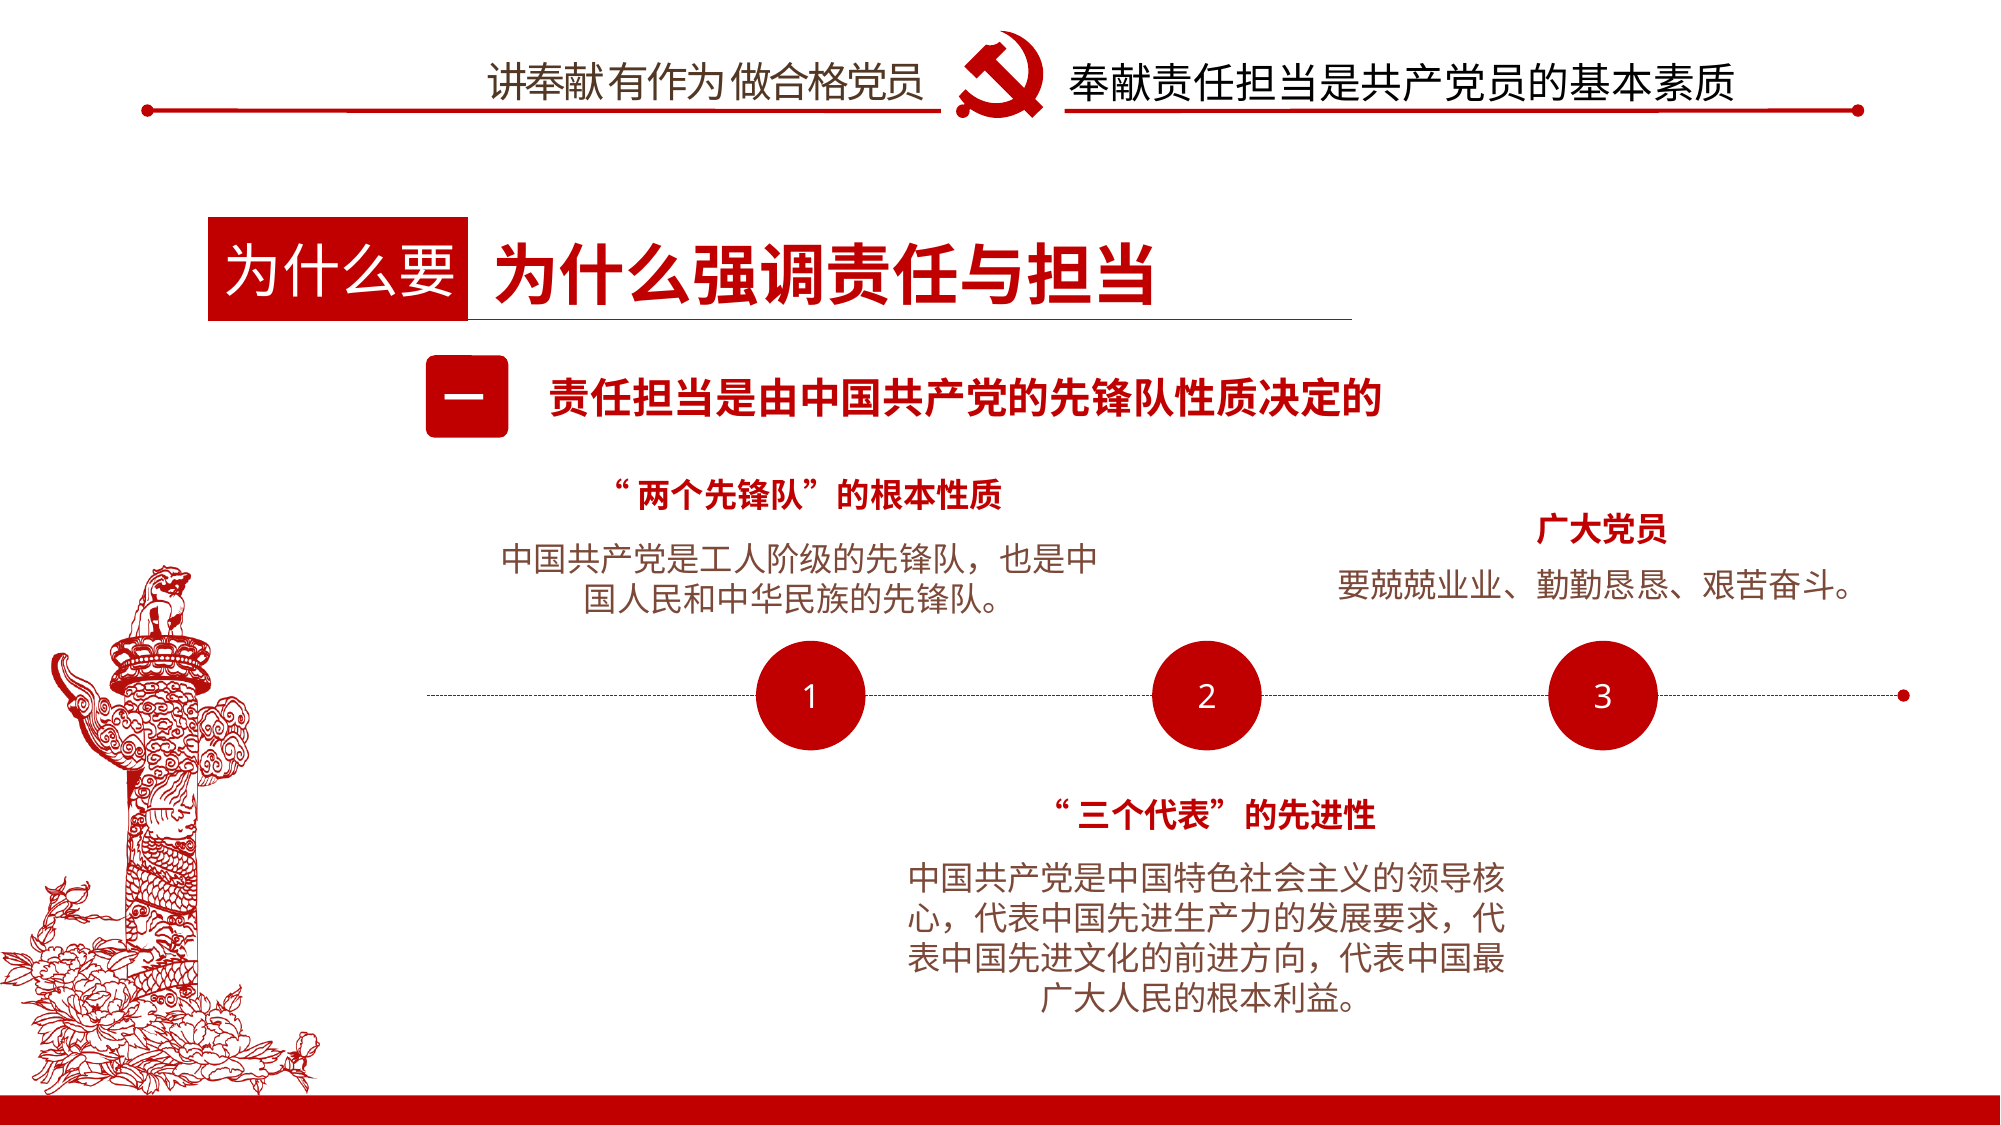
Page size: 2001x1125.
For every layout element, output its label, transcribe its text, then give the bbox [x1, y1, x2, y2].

text_box 2 [1151, 696, 1263, 752]
text_box 3 [1547, 639, 1659, 695]
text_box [476, 466, 1124, 627]
text_box 3 [1547, 696, 1659, 752]
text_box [1279, 480, 1927, 613]
text_box 2 [1151, 639, 1263, 695]
text_box 一 [424, 354, 510, 439]
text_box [883, 766, 1531, 1027]
text_box 奉献责任担当是共产党员的基本素质 [1053, 49, 1955, 115]
text_box 为什么强调责任与担当 [493, 244, 1331, 302]
text_box 责任担当是由中国共产党的先锋队性质决定的 [533, 348, 1848, 445]
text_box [209, 217, 493, 320]
text_box 1 [754, 696, 867, 752]
text_box 1 [754, 639, 867, 695]
picture [0, 565, 320, 1096]
